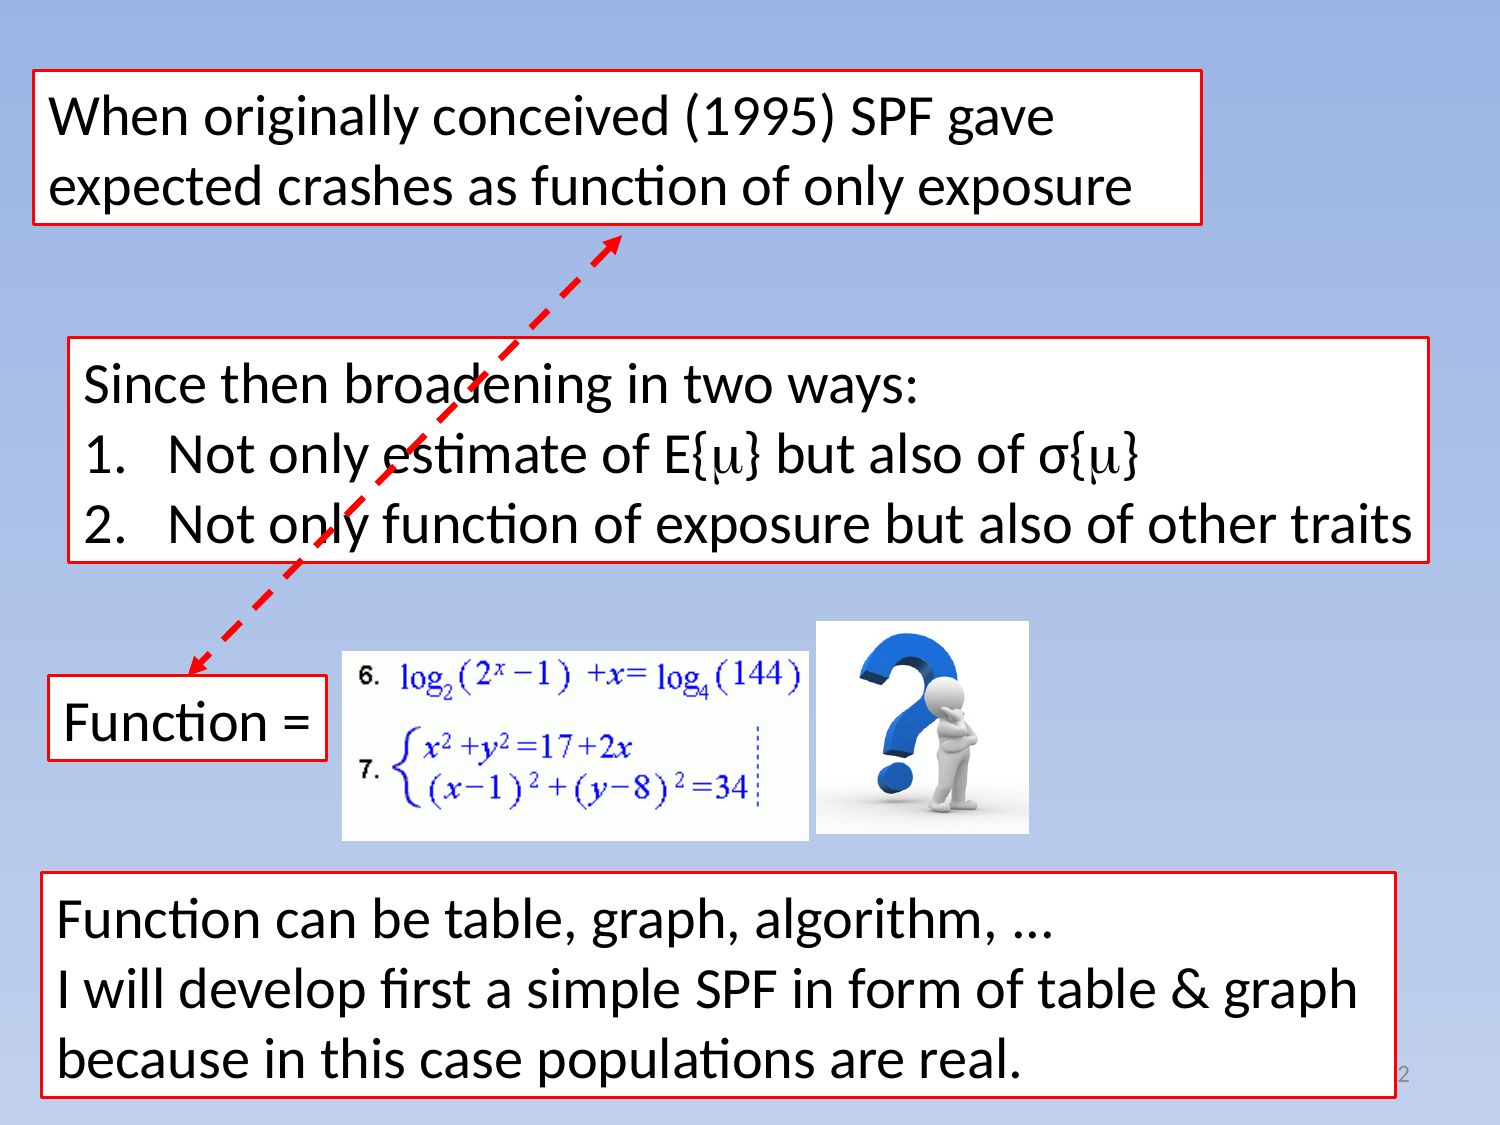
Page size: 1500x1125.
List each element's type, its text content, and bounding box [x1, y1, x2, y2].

text_box Since then broadening in two ways: Not only estimate of E{m} but also of σ{m} Not only function of exposure but also of other traits [68, 337, 182, 563]
slide_number 2 [1074, 1042, 1425, 1103]
picture [341, 650, 810, 841]
text_box Function = [48, 675, 327, 761]
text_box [187, 234, 623, 676]
text_box Function can be table, graph, algorithm, ... I will develop first a simple SPF in form of table & graph because in this case populations are real. [41, 872, 1396, 1098]
text_box Since then broadening in two ways: Not only estimate of E{m} but also of σ{m} Not only function of exposure but also of other traits [626, 337, 1429, 563]
text_box When originally conceived (1995) SPF gave expected crashes as function of only exposure [33, 70, 1202, 225]
picture [816, 621, 1029, 834]
footer SPF workshop February 2014, UBCO [512, 1098, 988, 1103]
